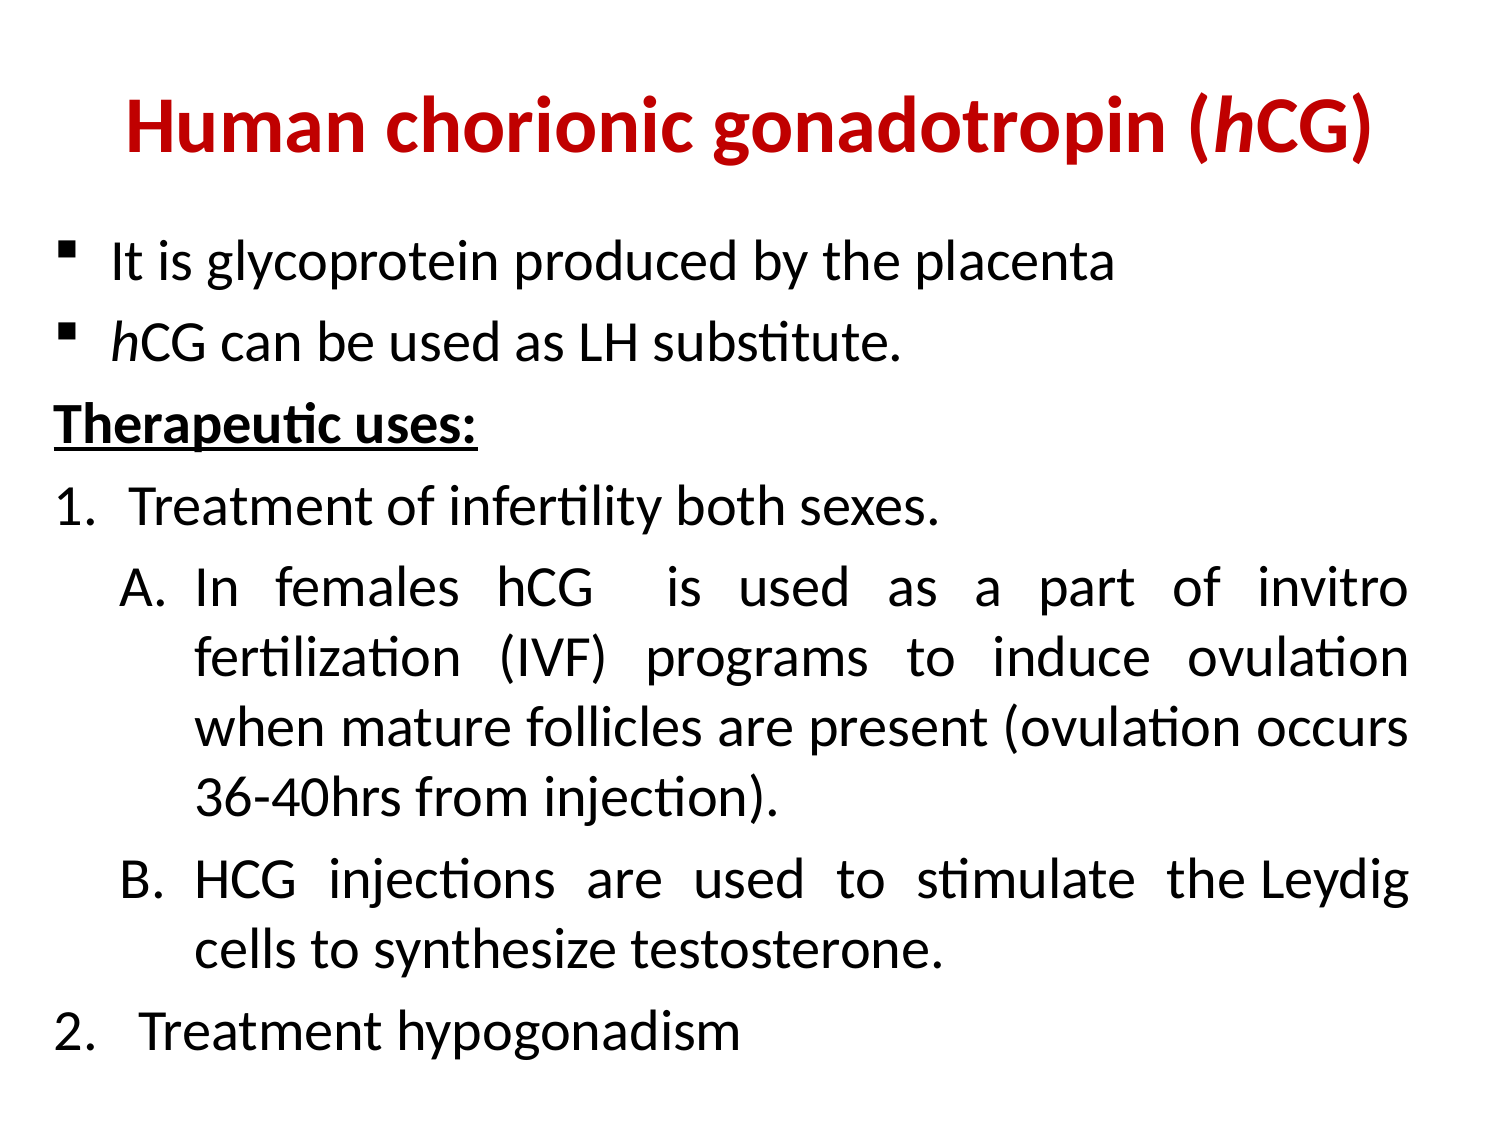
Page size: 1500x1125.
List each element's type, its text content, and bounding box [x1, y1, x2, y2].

title Human chorionic gonadotropin (hCG) [75, 26, 1425, 214]
list It is glycoprotein produced by the placenta hCG can be used as LH substitute. Therapeutic uses: Treatment of infertility both sexes. In females hCG is used as a part of invitro fertilization (IVF) programs to induce ovulation when mature follicles are present (ovulation occurs 36-40hrs from injection). HCG injections are used to stimulate the Leydig cells to synthesize testosterone. Treatment hypogonadism [38, 214, 1425, 1009]
